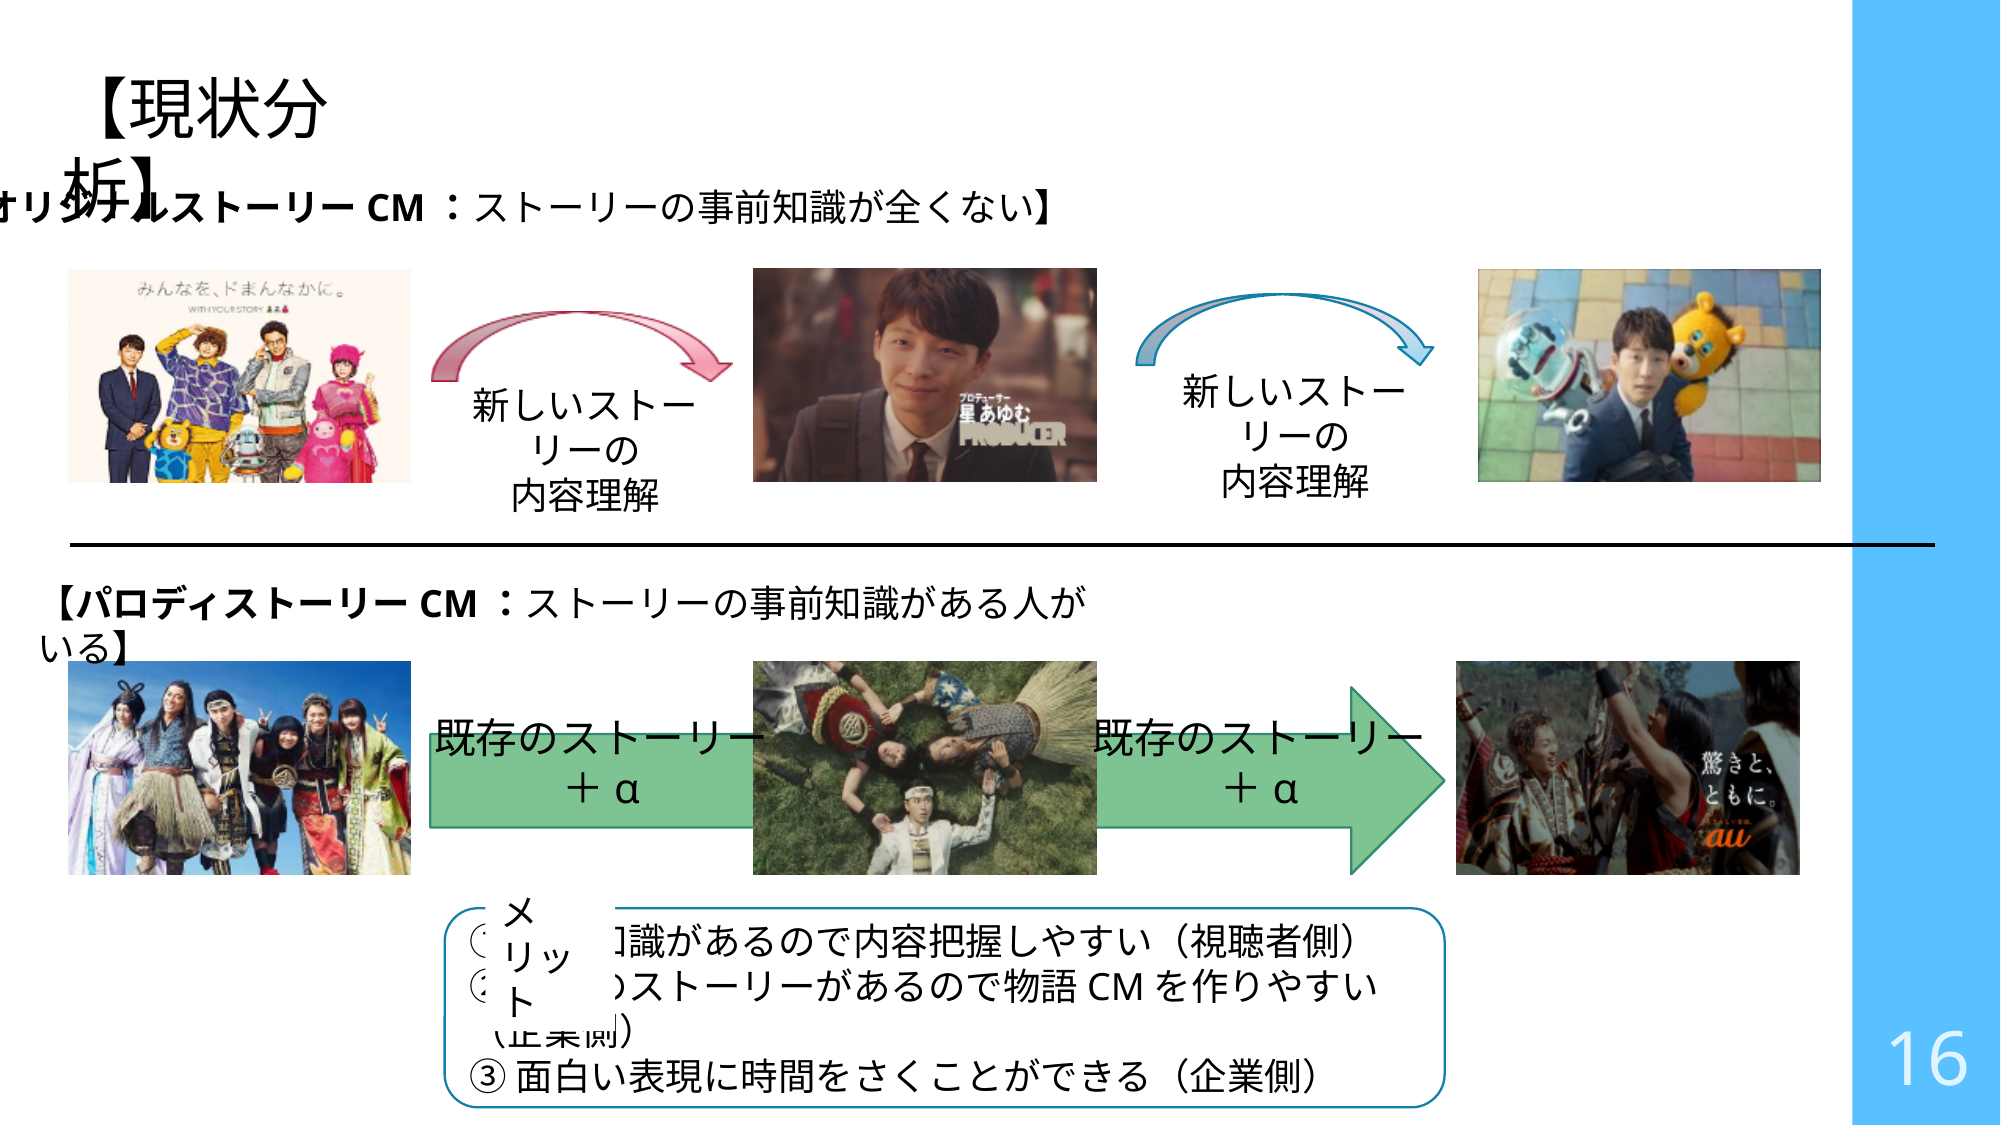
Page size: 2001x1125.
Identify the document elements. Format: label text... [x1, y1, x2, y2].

picture [67, 661, 411, 875]
text_box [1105, 820, 1408, 876]
picture [1456, 661, 1800, 875]
text_box 【パロディストーリーCM：ストーリーの事前知識がある人がいる】 [22, 573, 1112, 678]
text_box 新しいストーリーの 内容理解 [431, 374, 740, 525]
picture [431, 310, 733, 383]
picture [753, 268, 1097, 482]
text_box ①事前知識があるので内容把握しやすい（視聴者側） ②既存のストーリーがあるので物語CMを作りやすい（企業側） ③面白い表現に時間をさくことができる（企業側） [443, 907, 1446, 1109]
picture [753, 661, 1097, 875]
text_box [429, 820, 746, 829]
text_box 新しいストーリーの 内容理解 [1143, 360, 1447, 511]
text_box 既存のストーリー ＋α [417, 704, 746, 820]
text_box 【オリジナルストーリーCM：ストーリーの事前知識が全くない】 [0, 177, 1087, 237]
text_box [1350, 686, 1370, 704]
text_box [1135, 293, 1435, 367]
picture [1477, 269, 1821, 483]
text_box 【現状分析】 [47, 59, 424, 235]
picture [67, 269, 411, 483]
text_box メリット [485, 881, 616, 1032]
text_box 既存のストーリー ＋α [1105, 704, 1449, 820]
slide_number 16 [1852, 1012, 2000, 1110]
